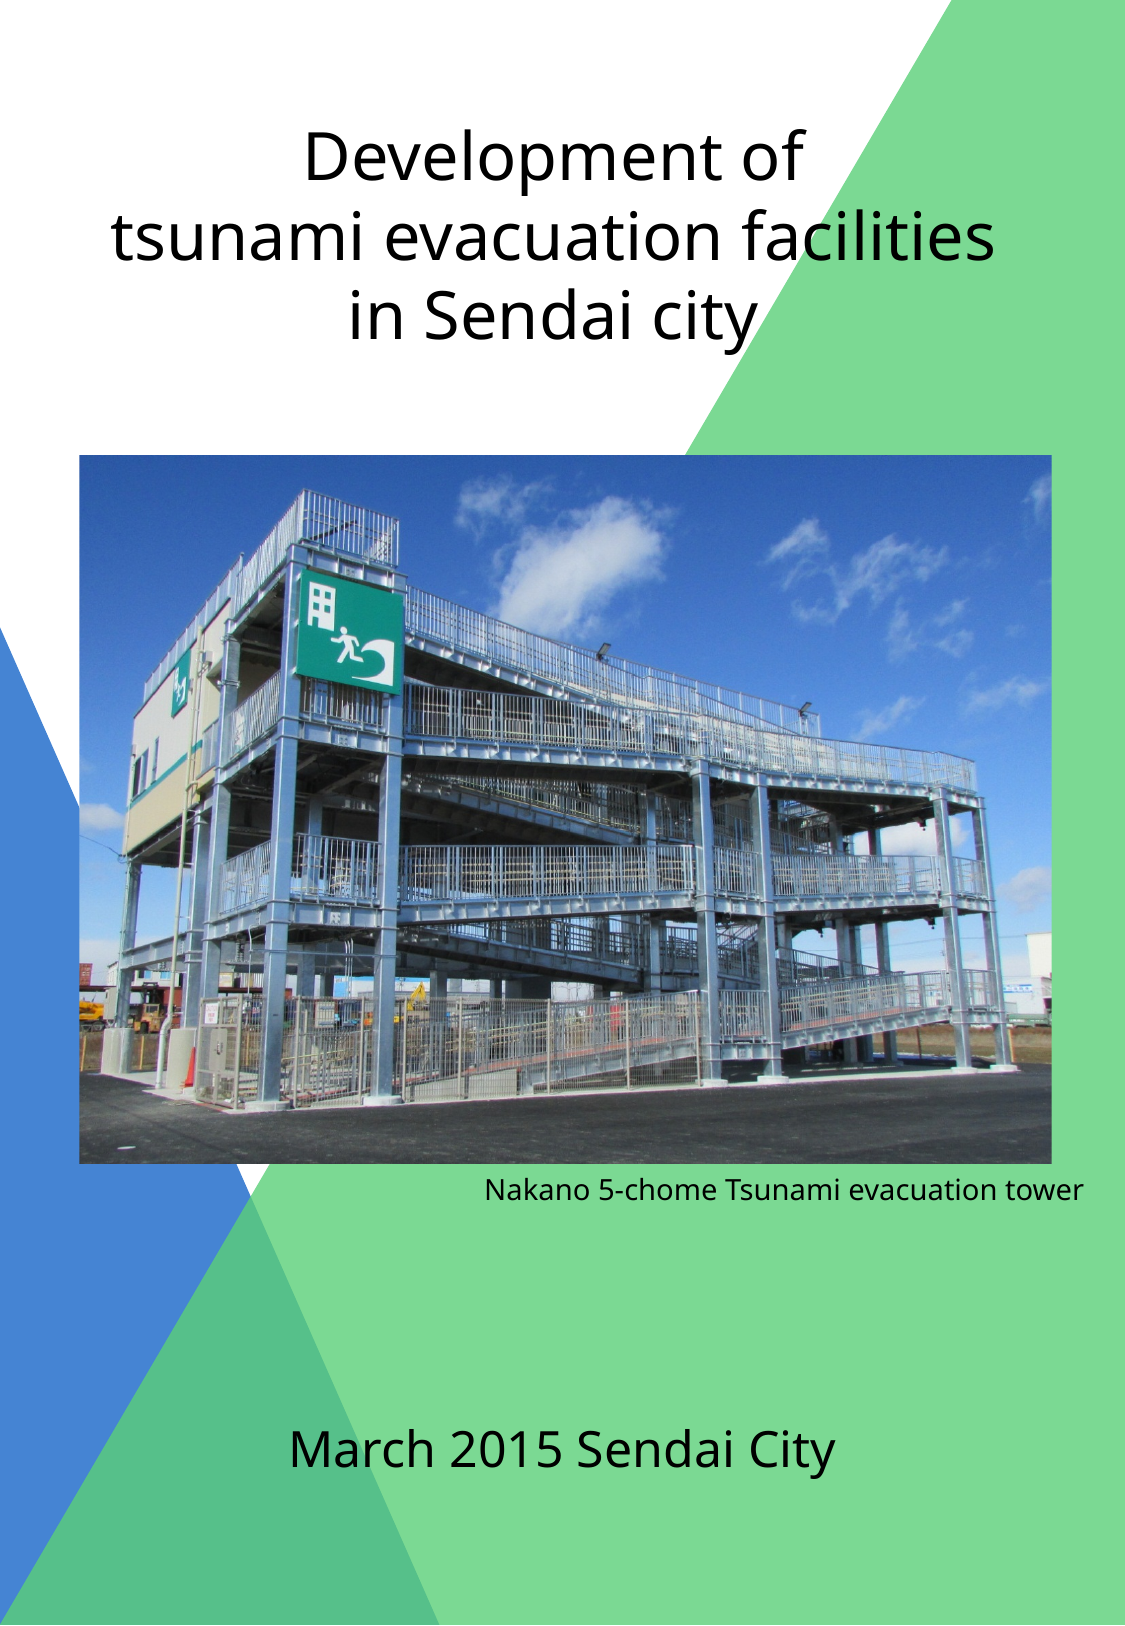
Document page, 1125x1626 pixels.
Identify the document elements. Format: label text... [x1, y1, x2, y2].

text_box Development of tsunami evacuation facilities in Sendai city [95, 106, 1030, 361]
text_box Nakano 5-chome Tsunami evacuation tower [469, 1163, 1100, 1214]
text_box March 2015 Sendai City [19, 1410, 1106, 1485]
picture [78, 455, 1052, 1164]
